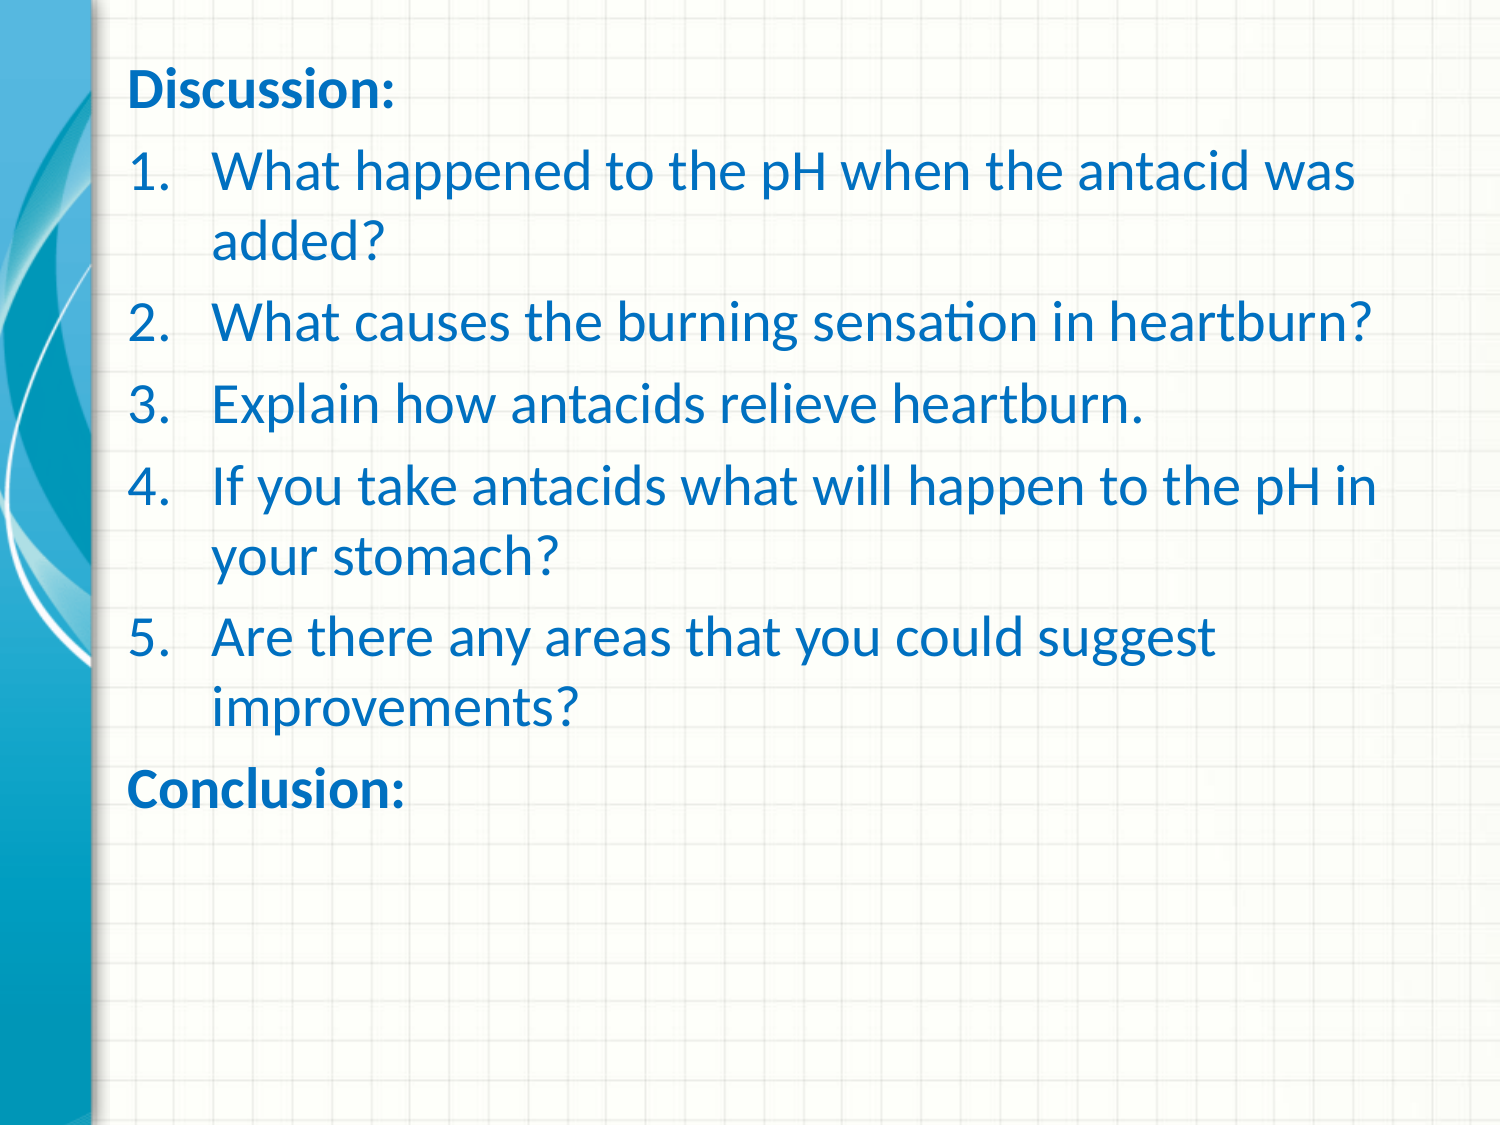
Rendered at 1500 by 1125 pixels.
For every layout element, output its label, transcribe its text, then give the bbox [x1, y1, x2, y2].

picture [0, 0, 1500, 1125]
list Discussion: What happened to the pH when the antacid was added? What causes the burning sensation in heartburn? Explain how antacids relieve heartburn. If you take antacids what will happen to the pH in your stomach? Are there any areas that you could suggest improvements? Conclusion: [112, 42, 1459, 1006]
